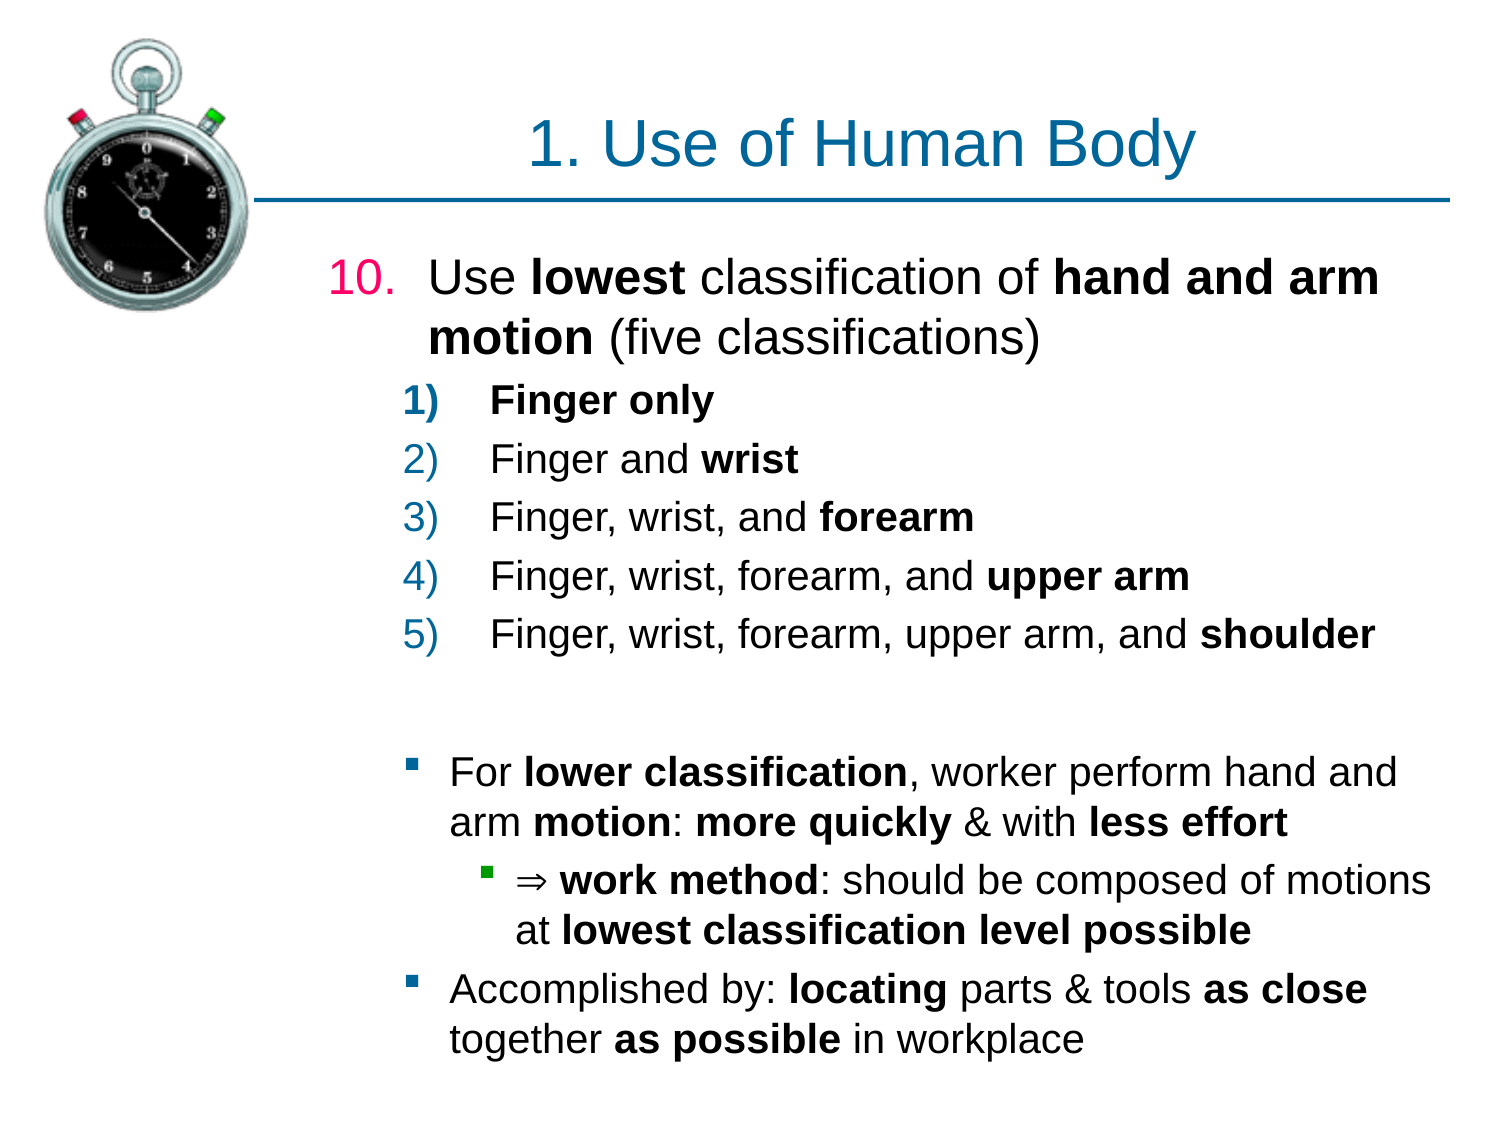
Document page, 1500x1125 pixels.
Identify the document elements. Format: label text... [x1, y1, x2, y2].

list Use lowest classification of hand and arm motion (five classifications) Finger only Finger and wrist Finger, wrist, and forearm Finger, wrist, forearm, and upper arm Finger, wrist, forearm, upper arm, and shoulder For lower classification, worker perform hand and arm motion: more quickly & with less effort  work method: should be composed of motions at lowest classification level possible Accomplished by: locating parts & tools as close together as possible in workplace [312, 237, 1450, 1113]
title 1. Use of Human Body [275, 37, 1450, 188]
picture [37, 37, 254, 313]
